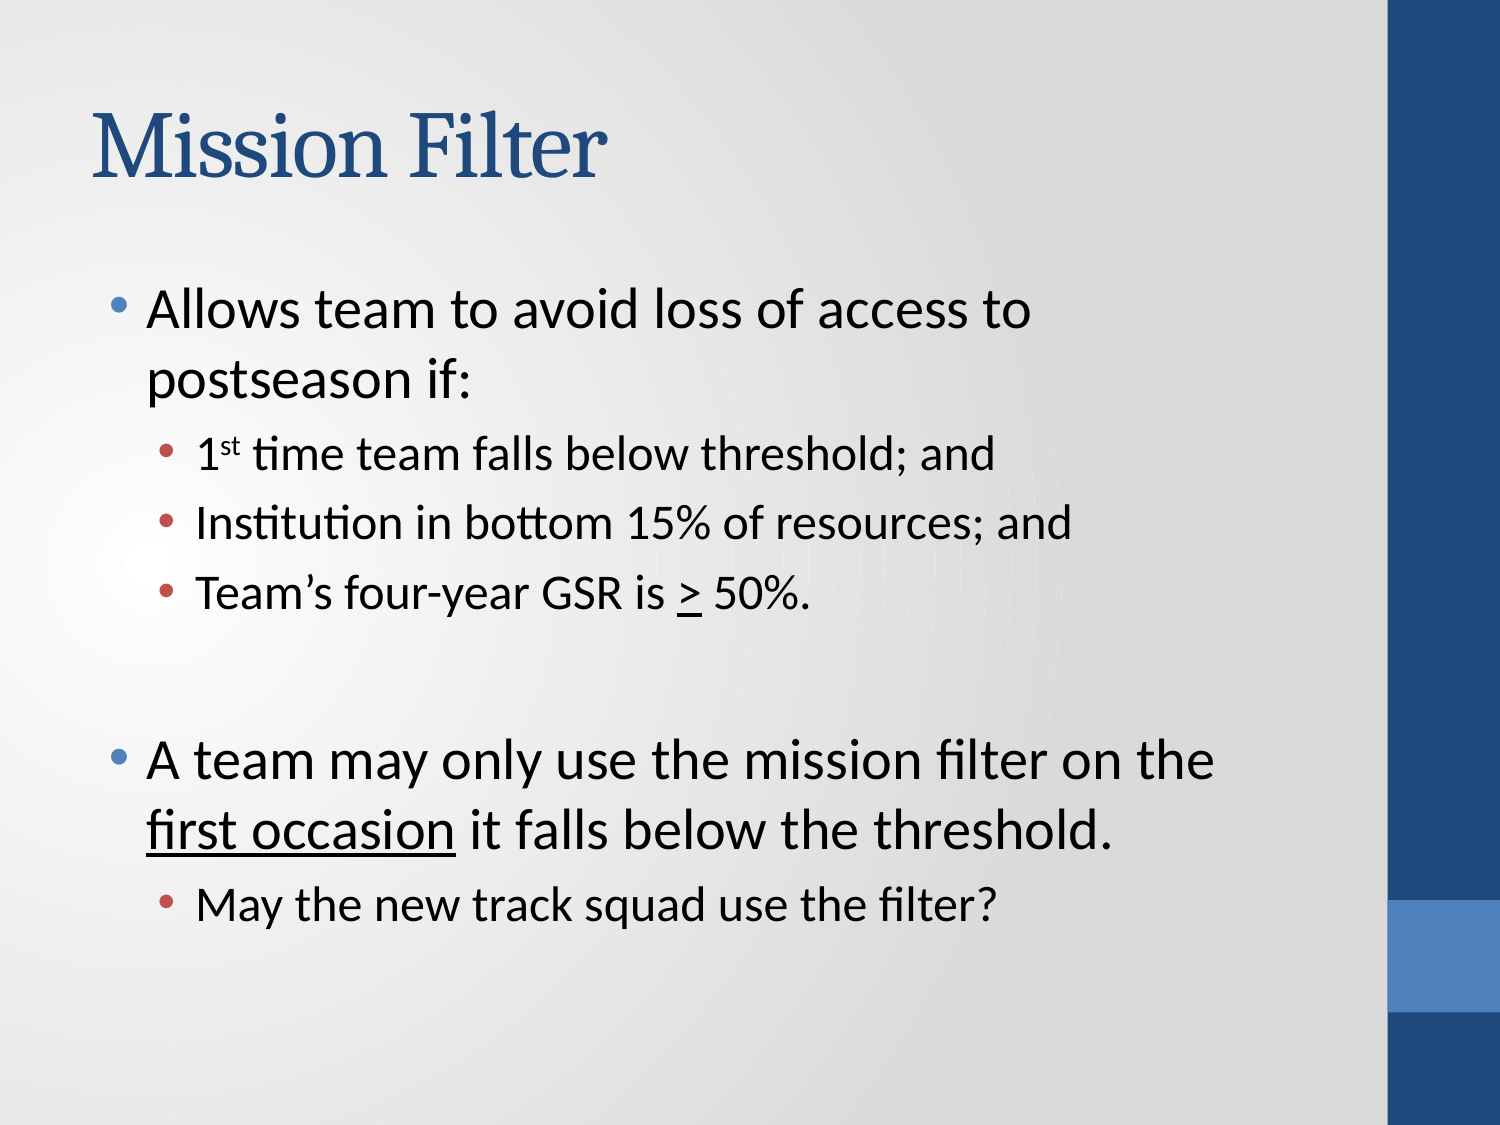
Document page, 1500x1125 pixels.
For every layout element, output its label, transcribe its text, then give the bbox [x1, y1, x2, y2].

title Mission Filter [75, 45, 1325, 233]
list Allows team to avoid loss of access to postseason if: 1st time team falls below threshold; and Institution in bottom 15% of resources; and Team’s four-year GSR is > 50%. A team may only use the mission filter on the first occasion it falls below the threshold. May the new track squad use the filter? [75, 262, 1325, 1050]
